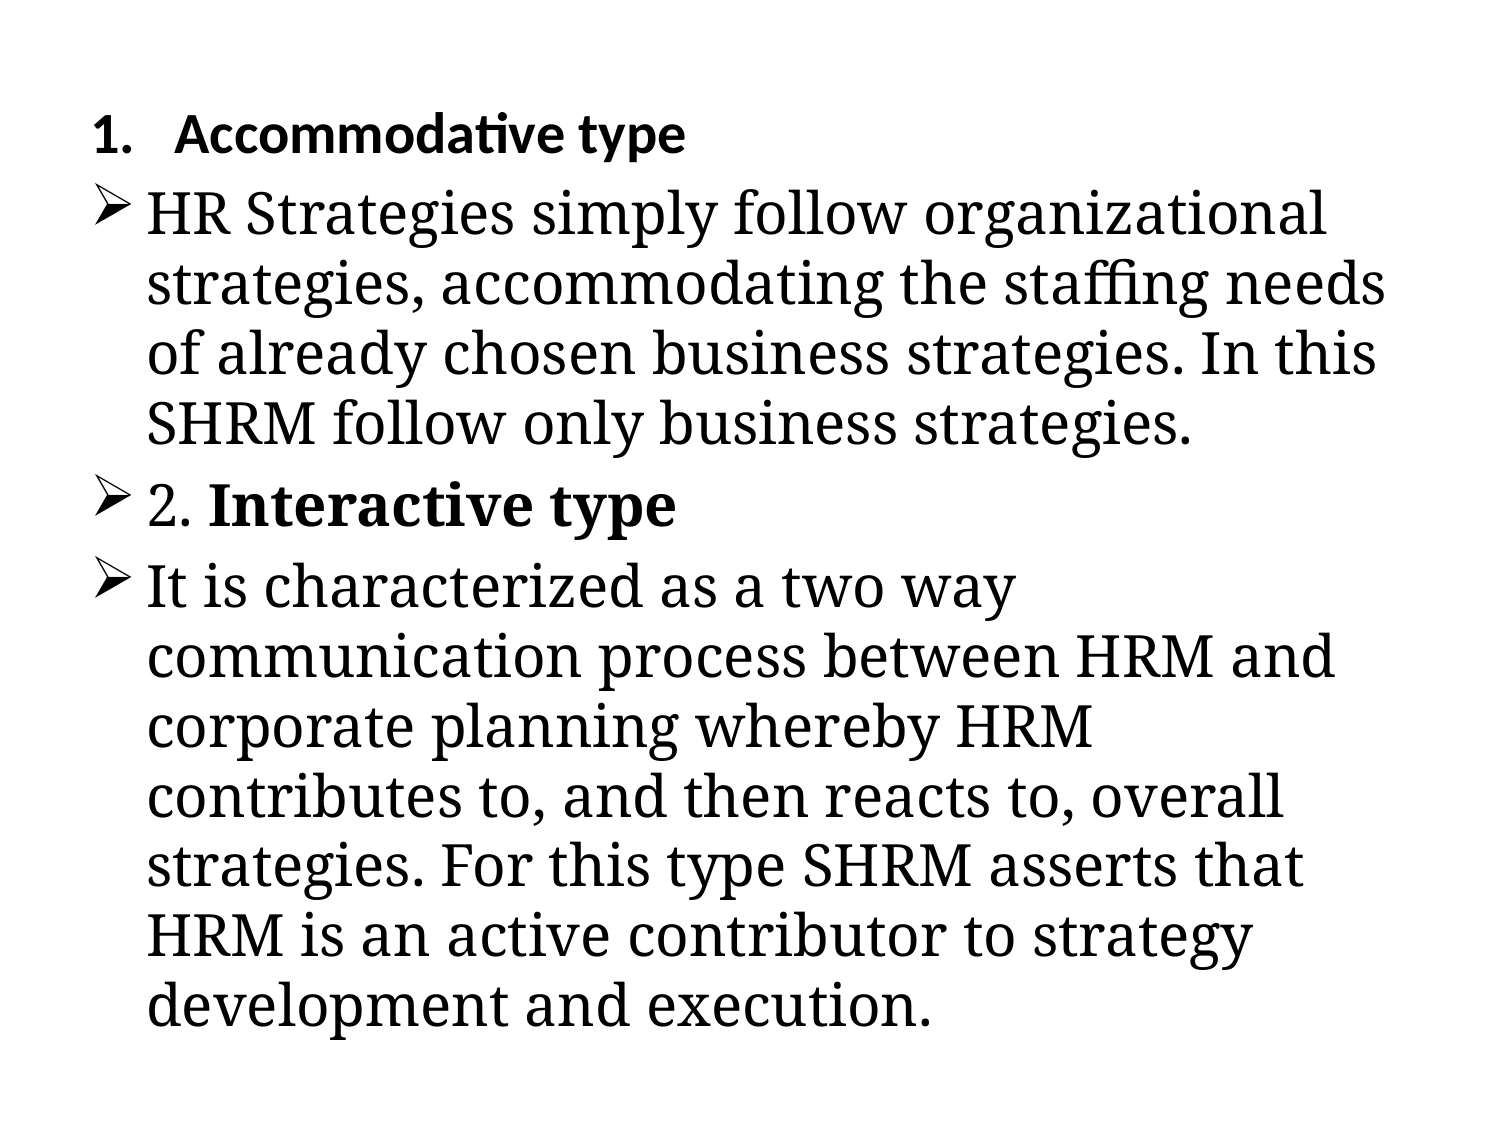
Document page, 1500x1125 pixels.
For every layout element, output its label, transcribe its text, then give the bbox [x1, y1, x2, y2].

list Accommodative type HR Strategies simply follow organizational strategies, accommodating the staffing needs of already chosen business strategies. In this SHRM follow only business strategies. 2. Interactive type It is characterized as a two way communication process between HRM and corporate planning whereby HRM contributes to, and then reacts to, overall strategies. For this type SHRM asserts that HRM is an active contributor to strategy development and execution. [75, 87, 1425, 1088]
